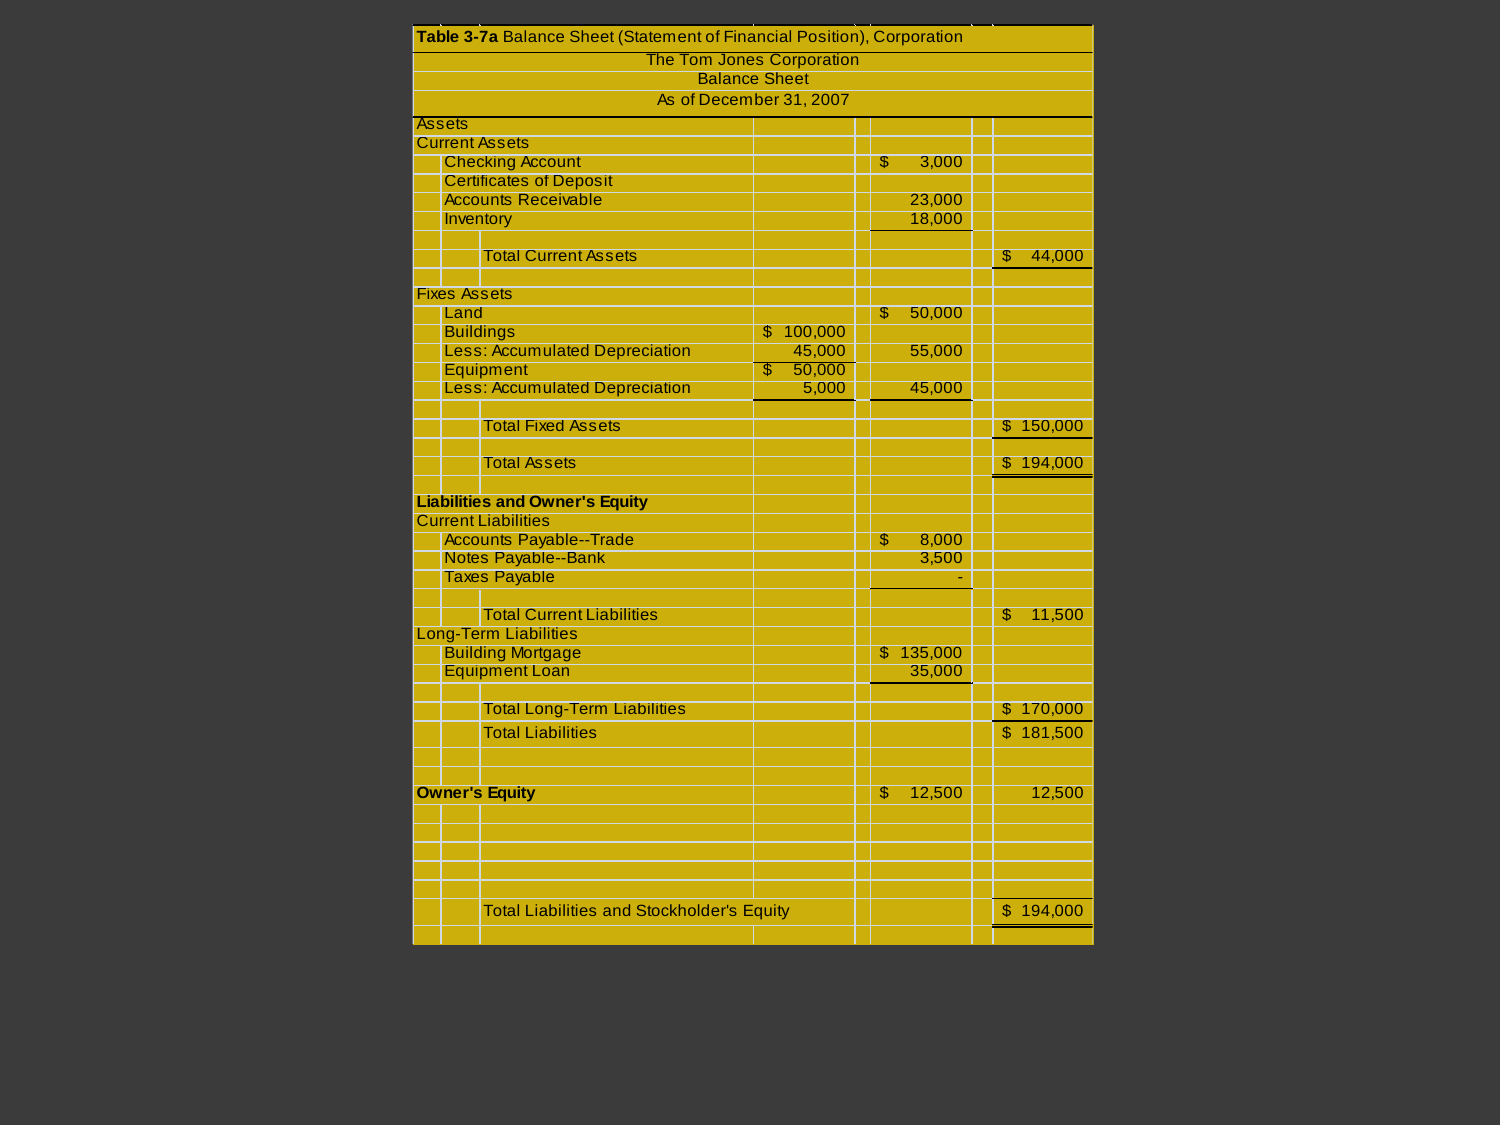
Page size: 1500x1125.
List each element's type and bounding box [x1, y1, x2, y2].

text_box [412, 24, 1094, 946]
